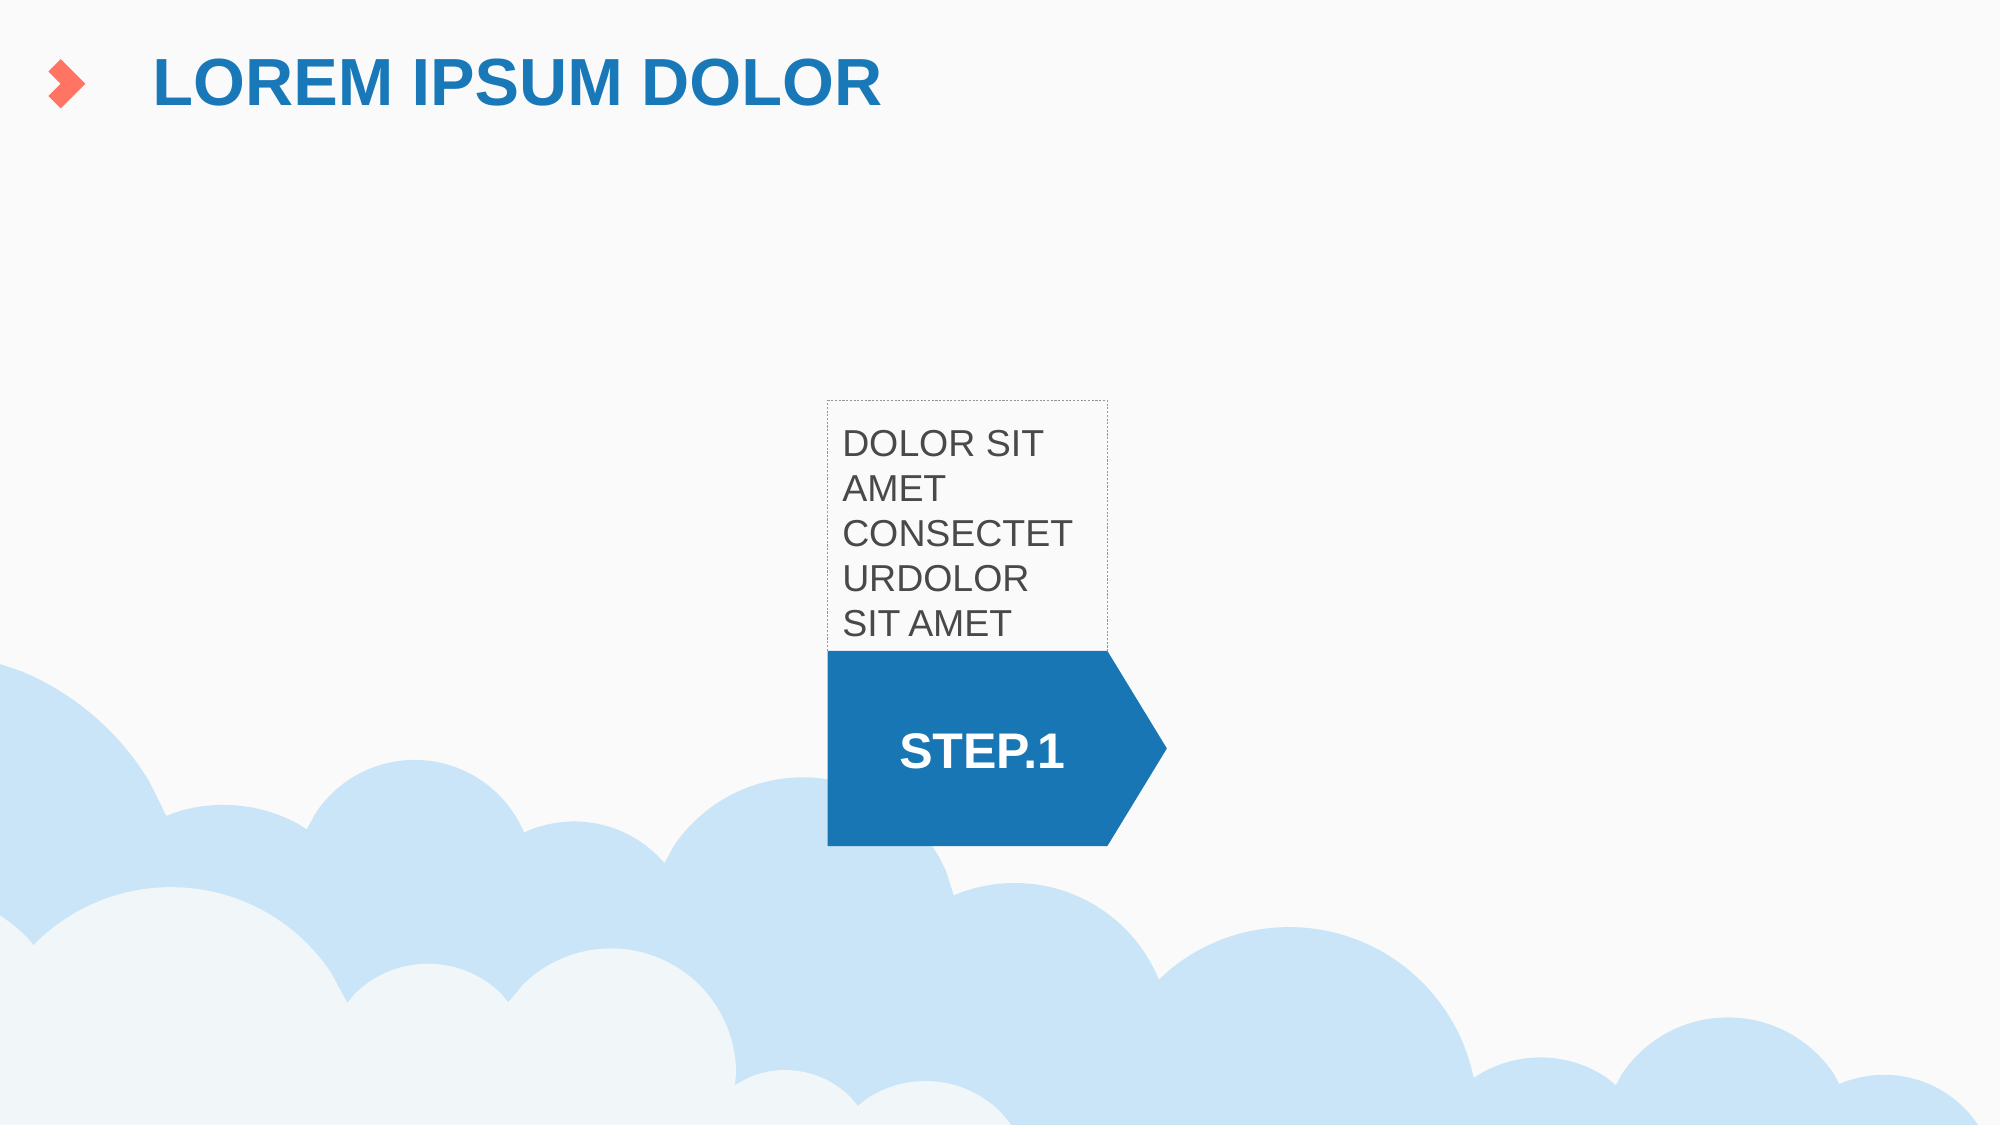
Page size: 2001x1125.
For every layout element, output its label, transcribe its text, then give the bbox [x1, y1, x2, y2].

text_box STEP.1 [827, 650, 1167, 847]
text_box DOLOR SIT AMET CONSECTETURDOLOR SIT AMET [827, 400, 1107, 650]
title LOREM IPSUM DOLOR [137, 19, 1886, 148]
